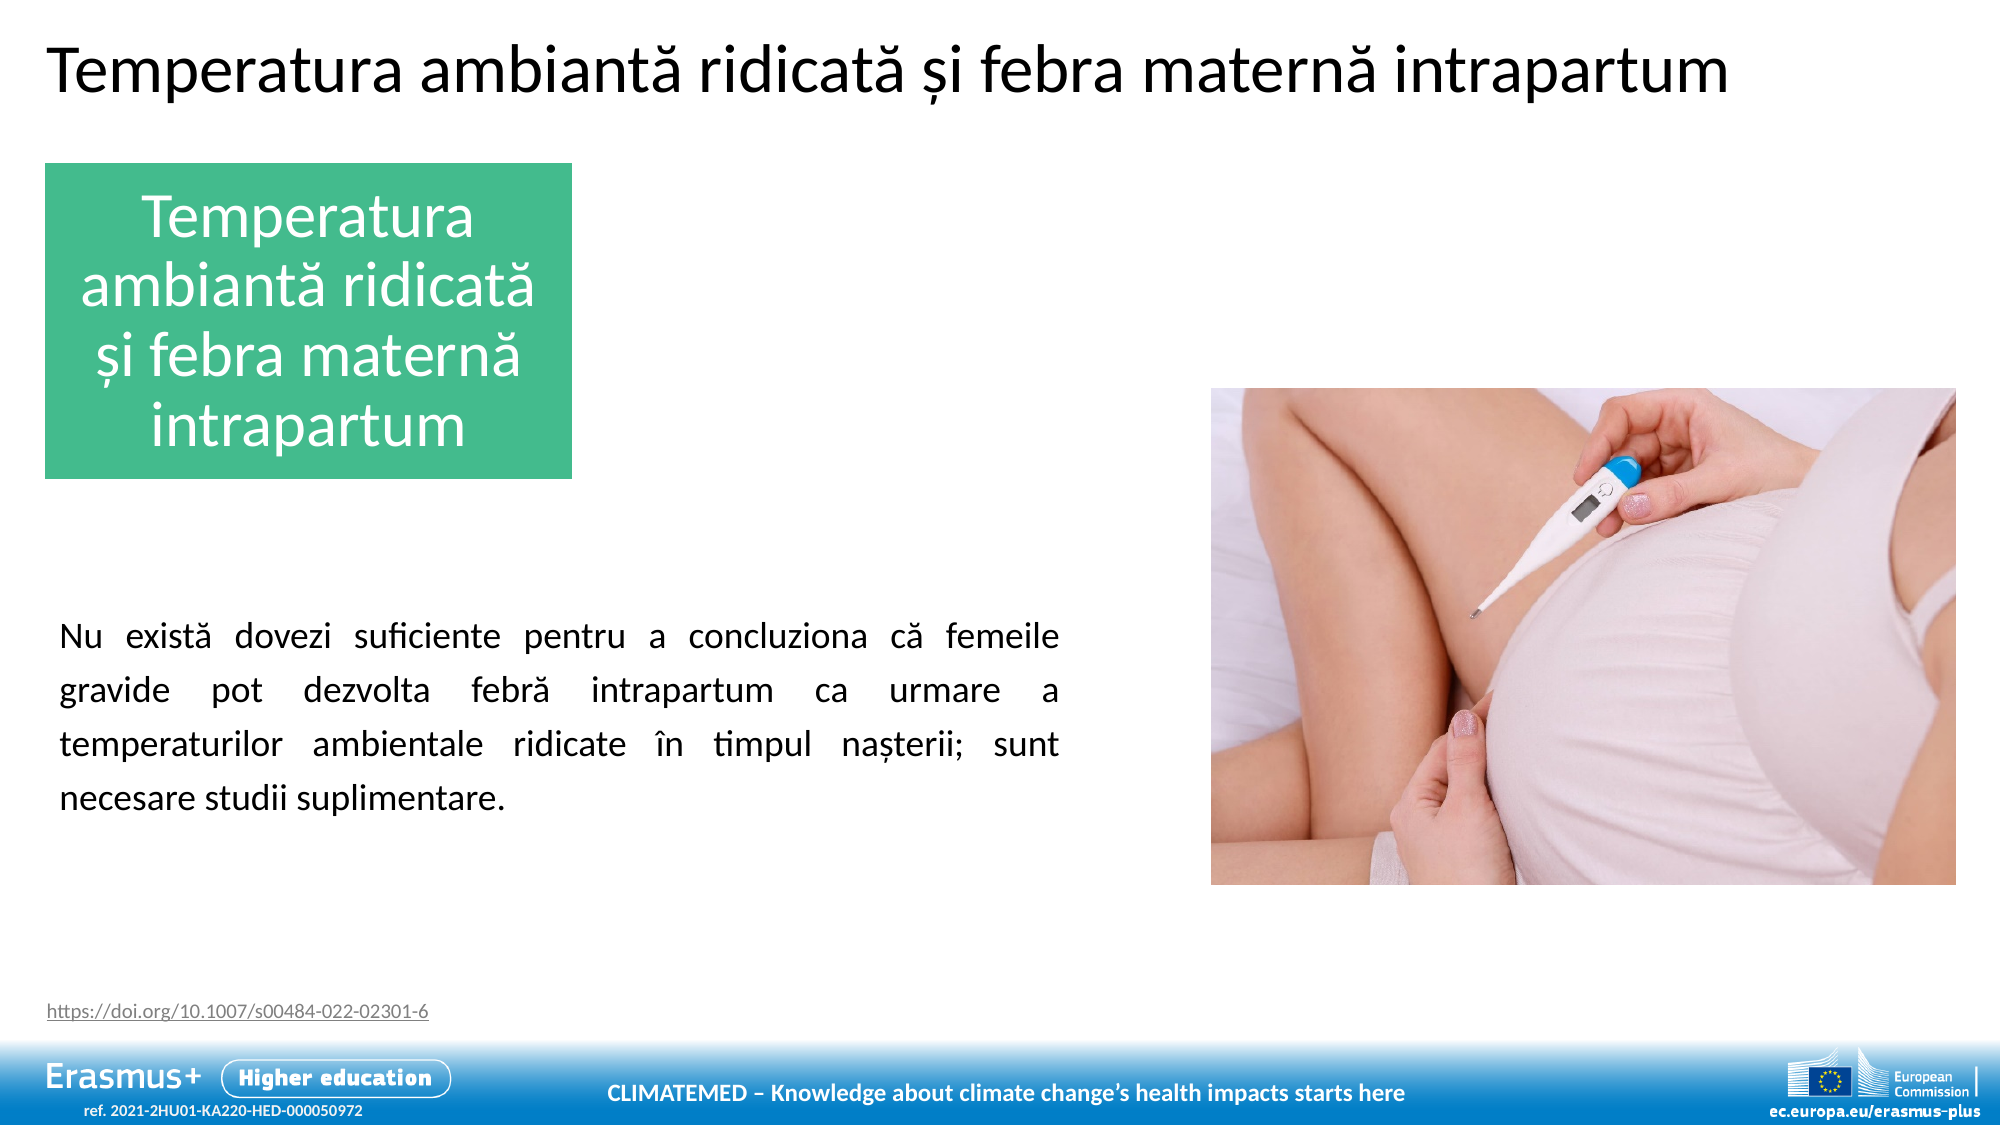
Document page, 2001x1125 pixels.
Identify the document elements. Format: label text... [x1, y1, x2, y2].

text_box https://doi.org/10.1007/s00484-022-02301-6 [31, 990, 1771, 1031]
picture [1211, 388, 1956, 885]
picture [0, 899, 2000, 1125]
list Nu există dovezi suficiente pentru a concluziona că femeile gravide pot dezvolta febră intrapartum ca urmare a temperaturilor ambientale ridicate în timpul nașterii; sunt necesare studii suplimentare. [44, 594, 1076, 885]
title Temperatura ambiantă ridicată și febra maternă intrapartum [31, 25, 1984, 116]
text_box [44, 162, 574, 480]
